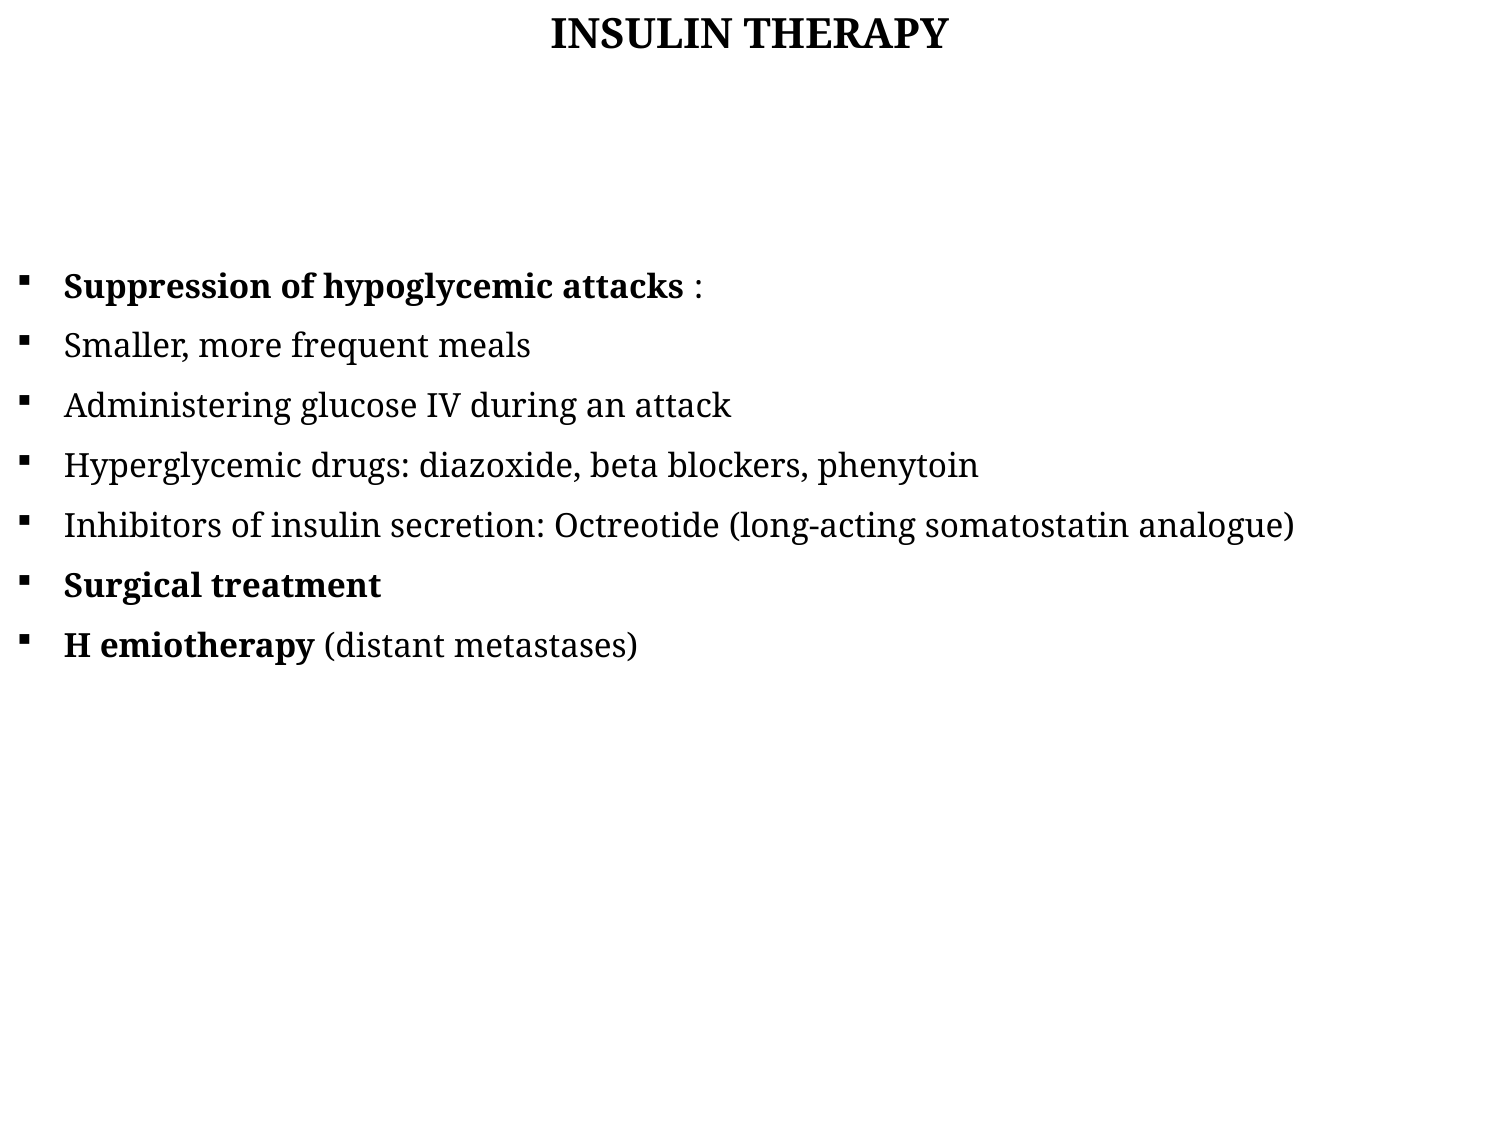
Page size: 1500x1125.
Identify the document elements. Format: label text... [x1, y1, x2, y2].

text_box INSULIN THERAPY [0, 0, 1500, 63]
text_box Suppression of hypoglycemic attacks : Smaller, more frequent meals Administering glucose IV during an attack Hyperglycemic drugs: diazoxide, beta blockers, phenytoin Inhibitors of insulin secretion: Octreotide (long-acting somatostatin analogue) Surgical treatment H emiotherapy (distant metastases) [2, 237, 1365, 672]
